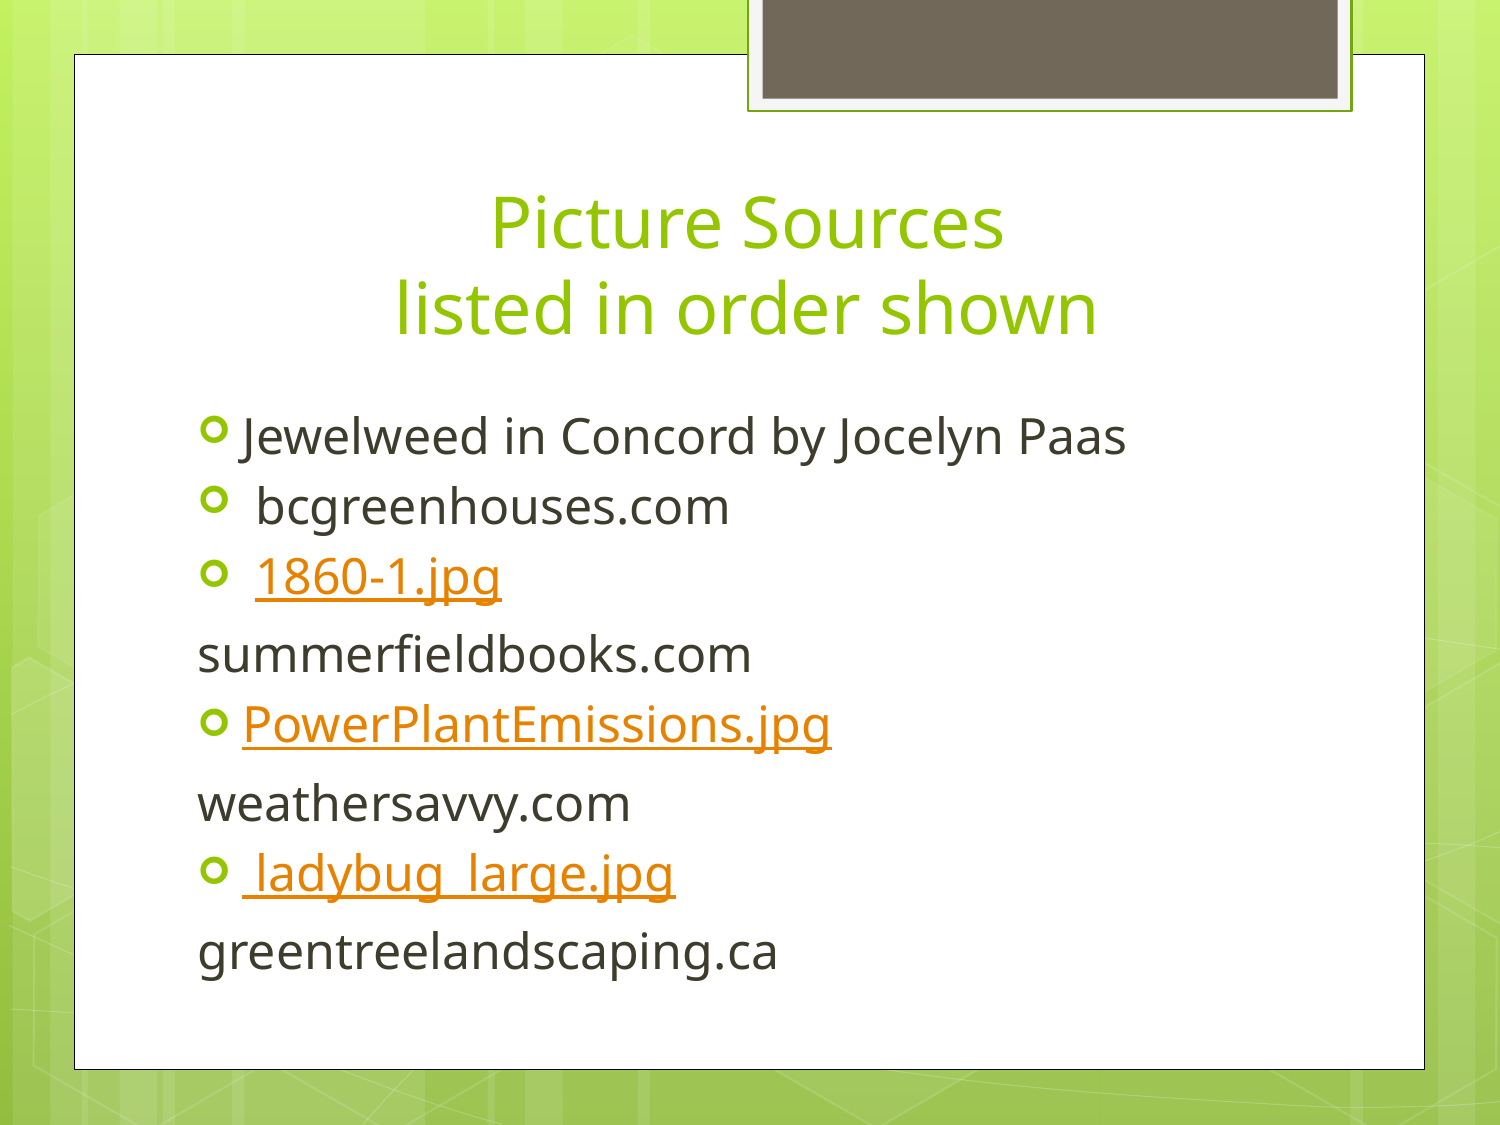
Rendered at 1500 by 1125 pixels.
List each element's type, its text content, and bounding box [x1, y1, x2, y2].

title Picture Sources listed in order shown [171, 168, 1324, 357]
list Jewelweed in Concord by Jocelyn Paas bcgreenhouses.com 1860‑1.jpg summerfieldbooks.com PowerPlantEmissions.jpg weathersavvy.com ladybug_large.jpg greentreelandscaping.ca [171, 397, 1283, 1028]
